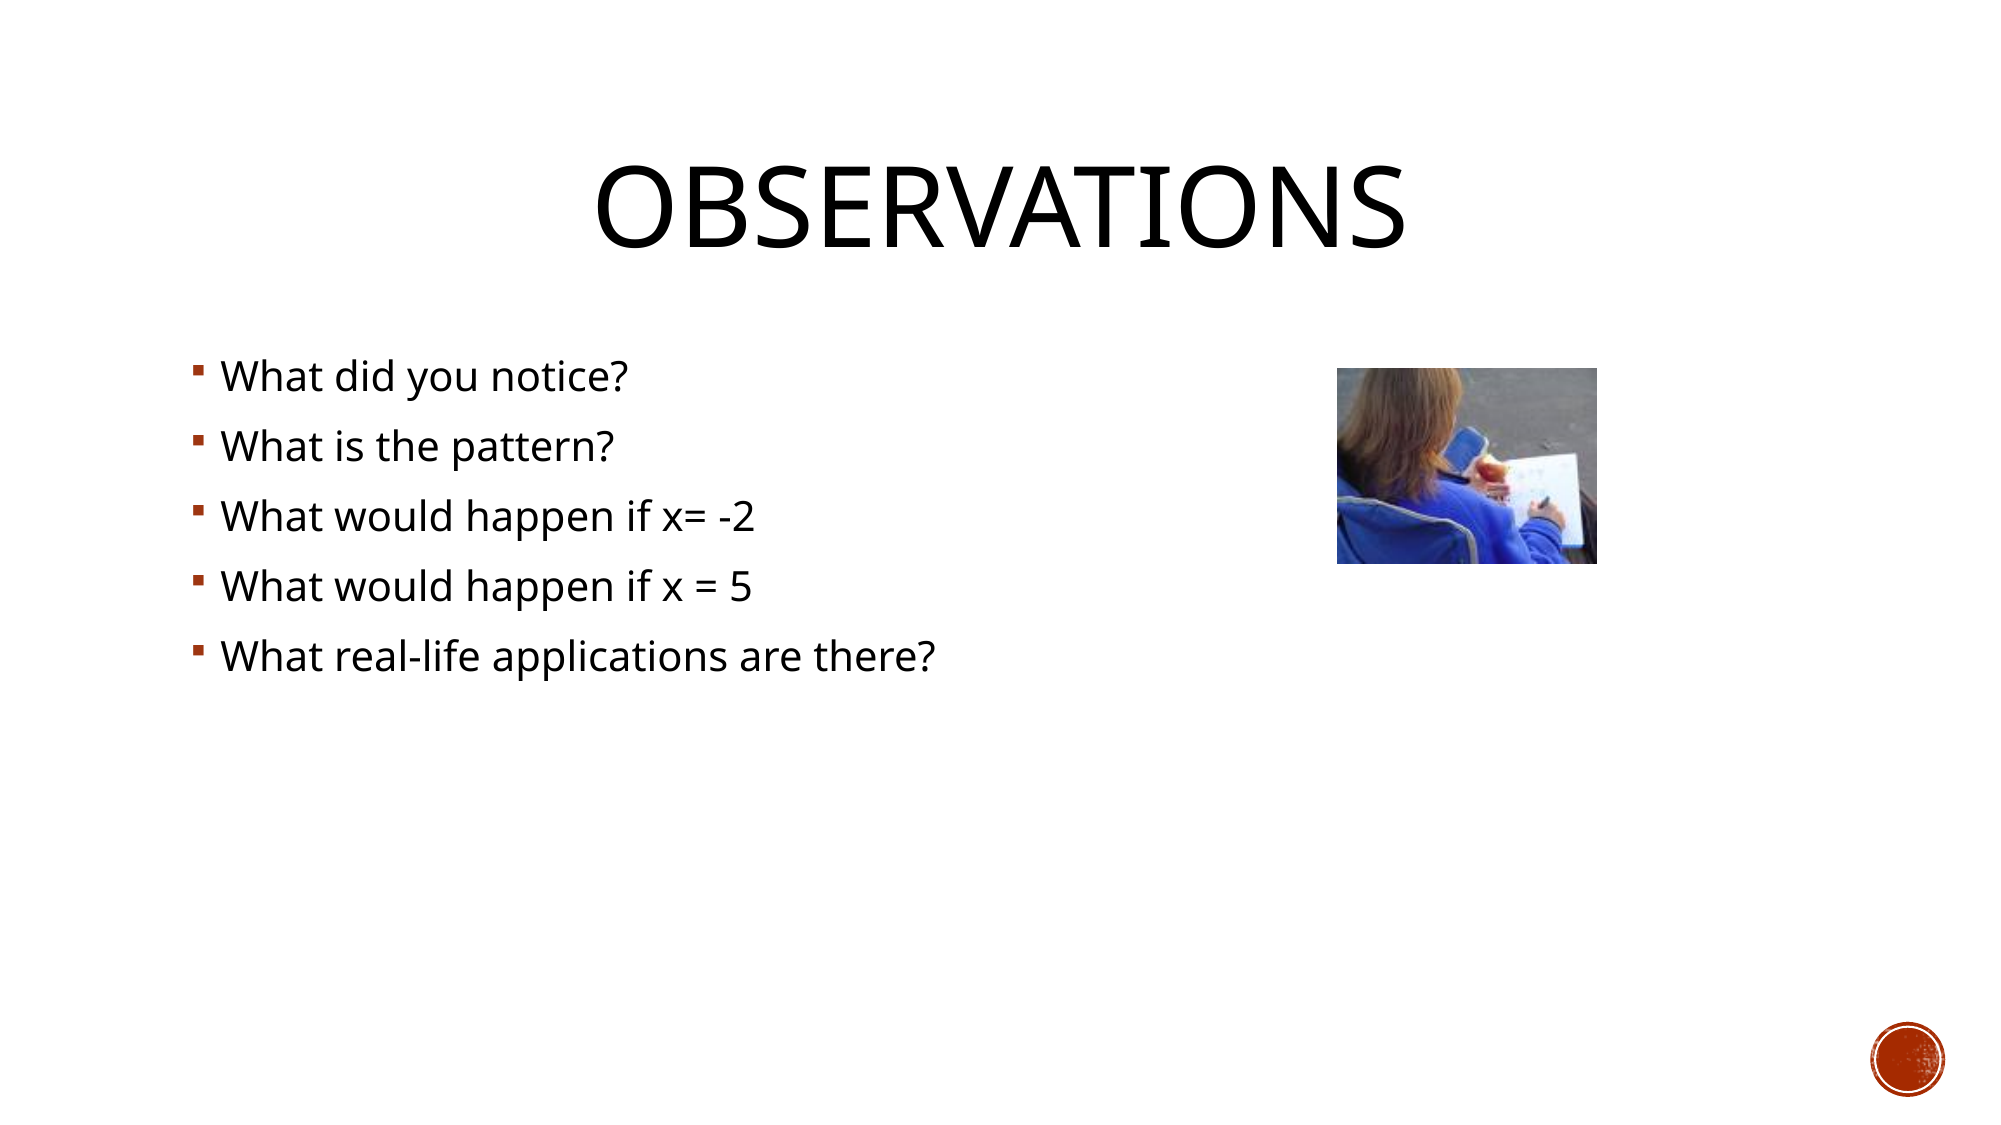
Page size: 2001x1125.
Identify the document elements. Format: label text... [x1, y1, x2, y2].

title Observations [175, 79, 1826, 344]
list What did you notice? What is the pattern? What would happen if x= -2 What would happen if x = 5 What real-life applications are there? [175, 348, 1826, 1013]
picture [1337, 368, 1597, 564]
